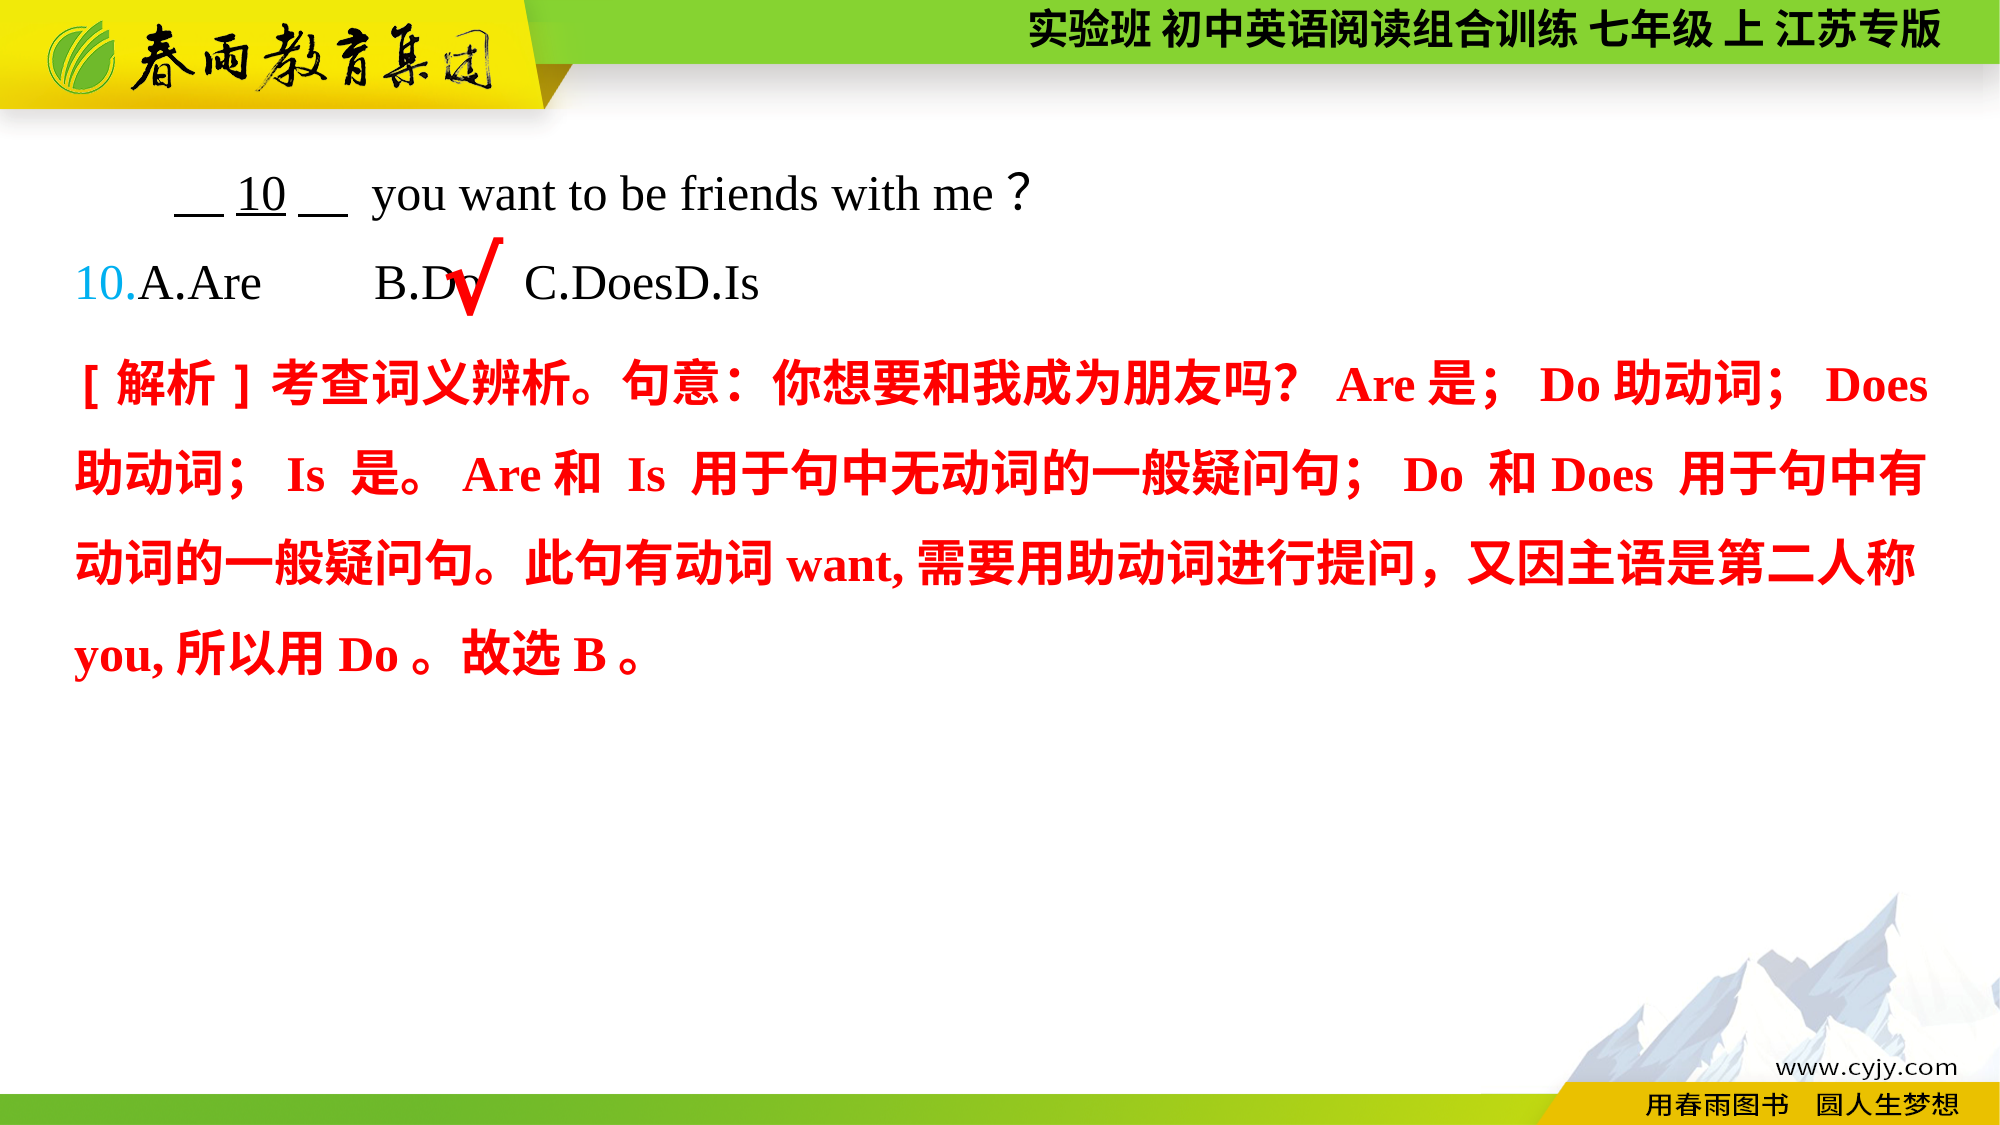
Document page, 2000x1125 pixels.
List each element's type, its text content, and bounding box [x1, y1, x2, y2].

picture [0, 0, 2000, 1125]
list 10 you want to be friends with me？ 10.A.Are B.Do C.Does D.Is [59, 122, 1944, 314]
text_box [解析]考查词义辨析。句意：你想要和我成为朋友吗？Are是；Do助动词；Does 助动词；Is 是。Are和 Is 用于句中无动词的一般疑问句；Do 和Does 用于句中有动词的一般疑问句。此句有动词want,需要用助动词进行提问，又因主语是第二人称you,所以用Do。故选B。 [59, 314, 1944, 690]
text_box √ [427, 215, 526, 341]
